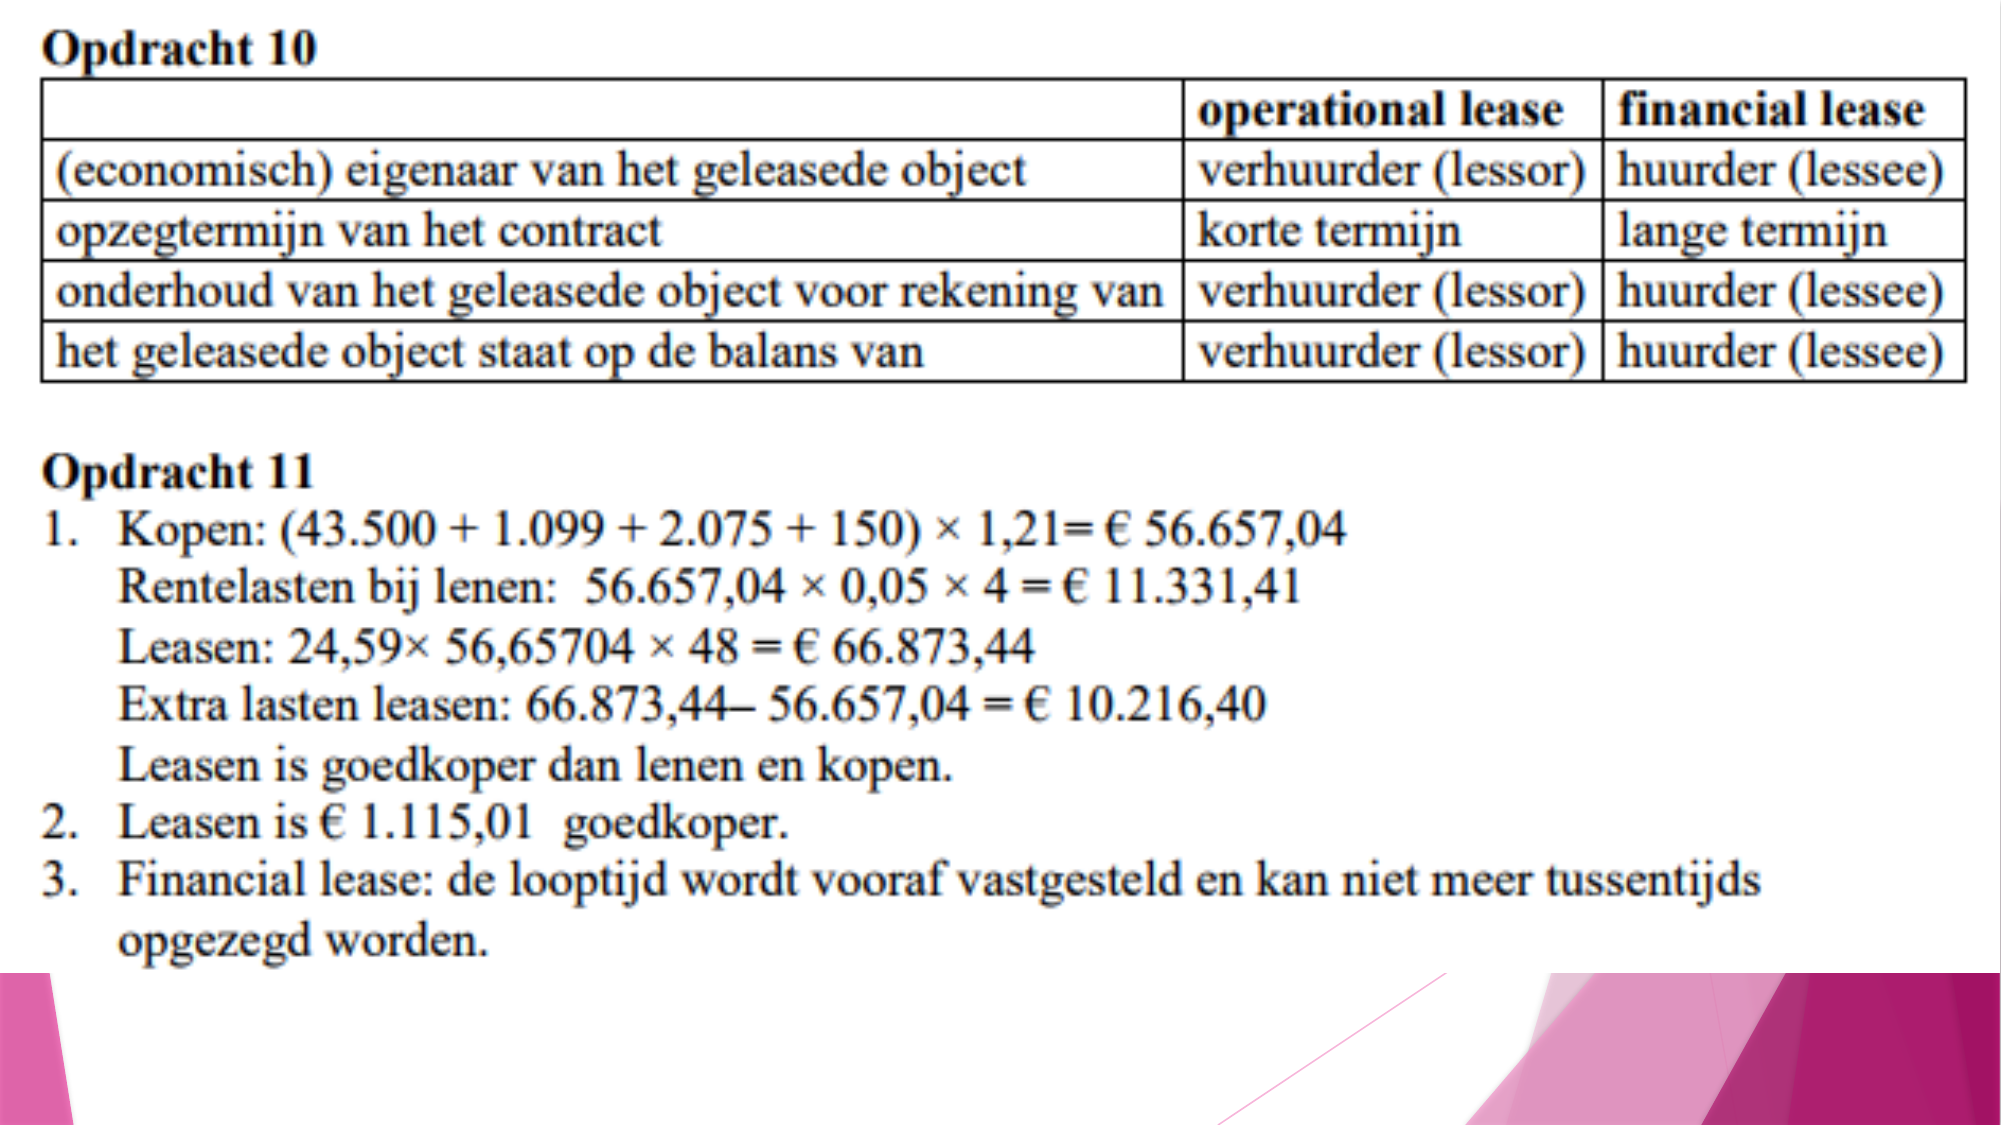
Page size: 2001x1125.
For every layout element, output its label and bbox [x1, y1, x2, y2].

picture [0, 0, 2000, 974]
